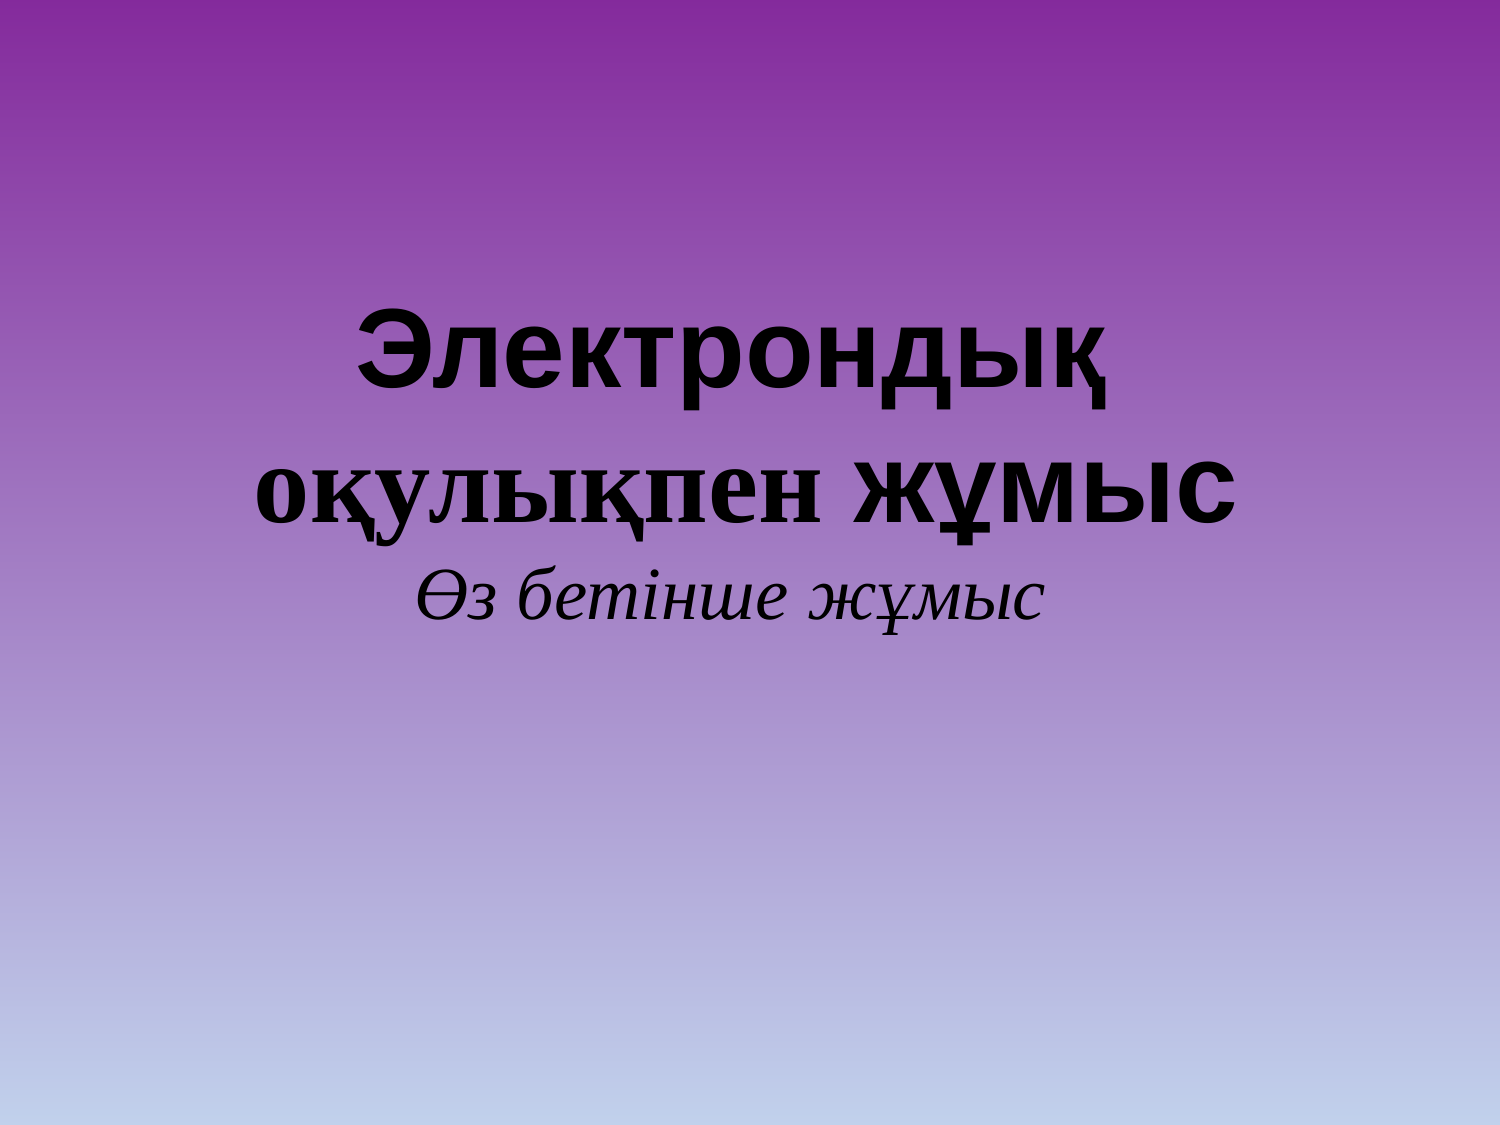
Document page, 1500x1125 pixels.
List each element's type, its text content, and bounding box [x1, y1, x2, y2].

text_box Электрондық оқулықпен жұмыс Өз бетінше жұмыс [207, 267, 1254, 642]
